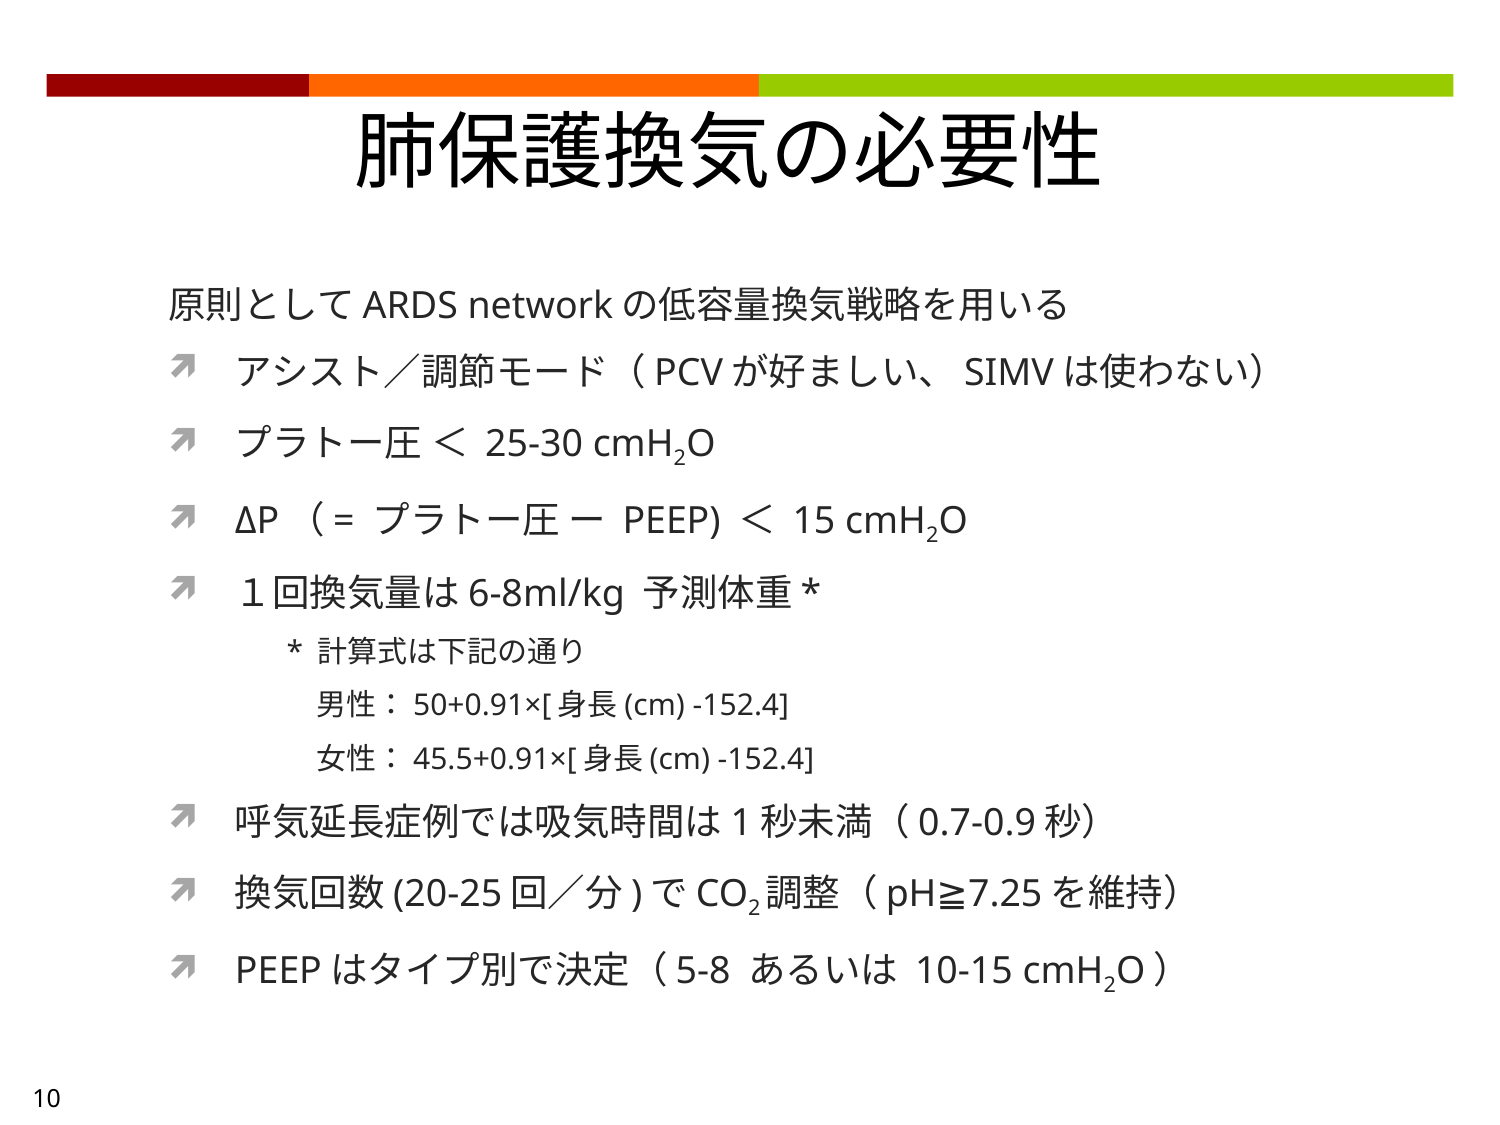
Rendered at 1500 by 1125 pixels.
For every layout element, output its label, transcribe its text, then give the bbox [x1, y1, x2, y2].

title 肺保護換気の必要性 [25, 46, 1433, 206]
text_box 10 [0, 1074, 94, 1125]
list 原則としてARDS networkの低容量換気戦略を用いる アシスト／調節モード（PCVが好ましい、SIMVは使わない） プラトー圧 ＜ 25-30 cmH2O ΔP（= プラトー圧 ー PEEP) ＜ 15 cmH2O １回換気量は6-8ml/kg 予測体重* * 計算式は下記の通り 男性：50+0.91×[身長(cm) -152.4] 女性：45.5+0.91×[身長(cm) -152.4] 呼気延長症例では吸気時間は1秒未満（0.7-0.9秒） 換気回数(20-25回／分)でCO2調整（pH≧7.25を維持） PEEPはタイプ別で決定（5-8 あるいは 10-15 cmH2O） [153, 250, 1433, 1006]
